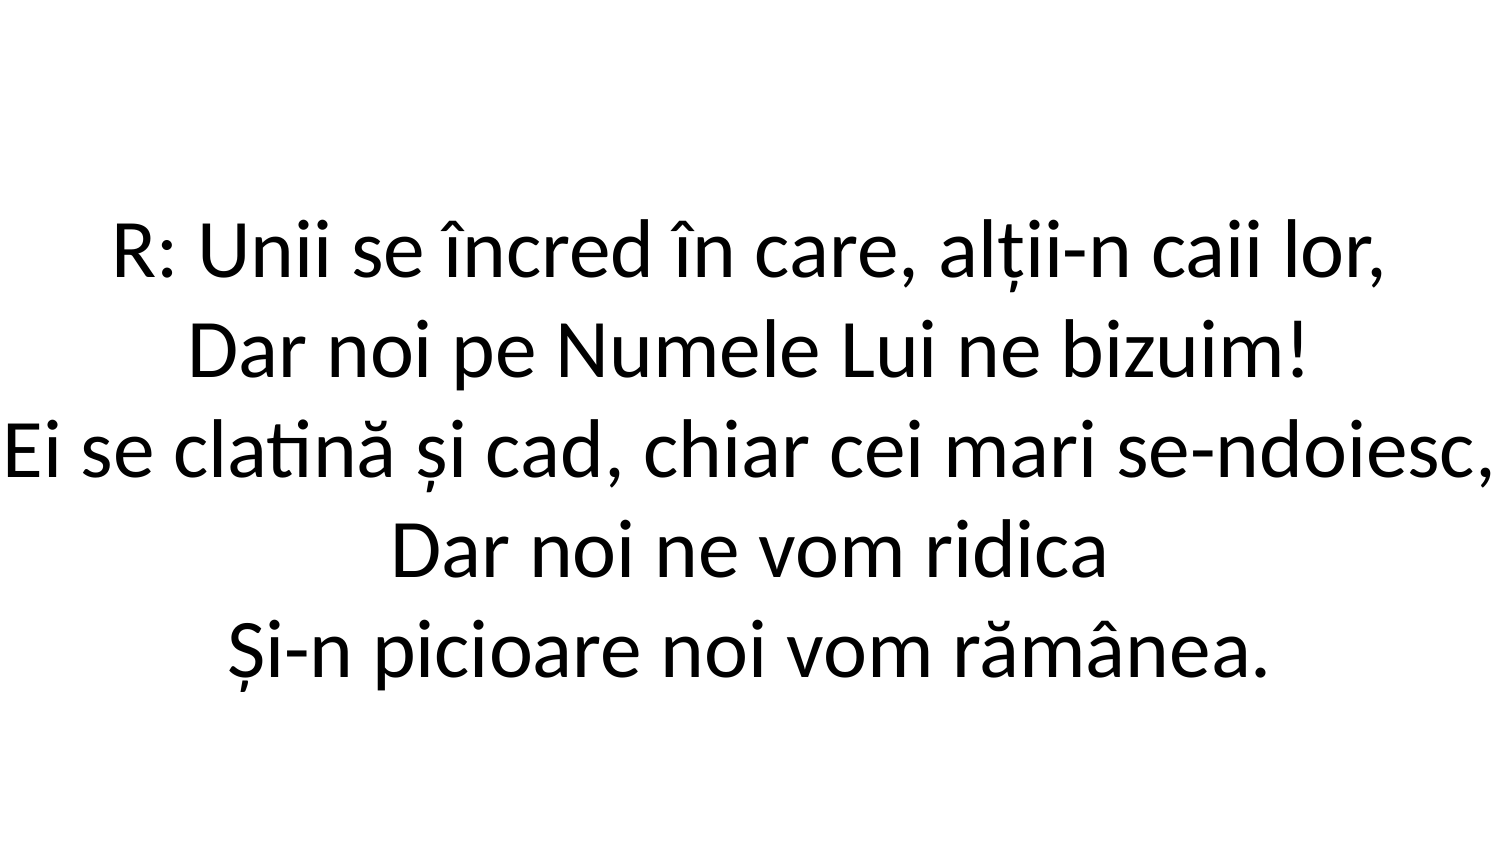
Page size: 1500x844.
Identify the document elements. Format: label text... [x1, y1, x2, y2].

text_box R: Unii se încred în care, alții-n caii lor, Dar noi pe Numele Lui ne bizuim! Ei se clatină și cad, chiar cei mari se-ndoiesc, Dar noi ne vom ridica Și-n picioare noi vom rămânea. [0, 142, 1500, 702]
